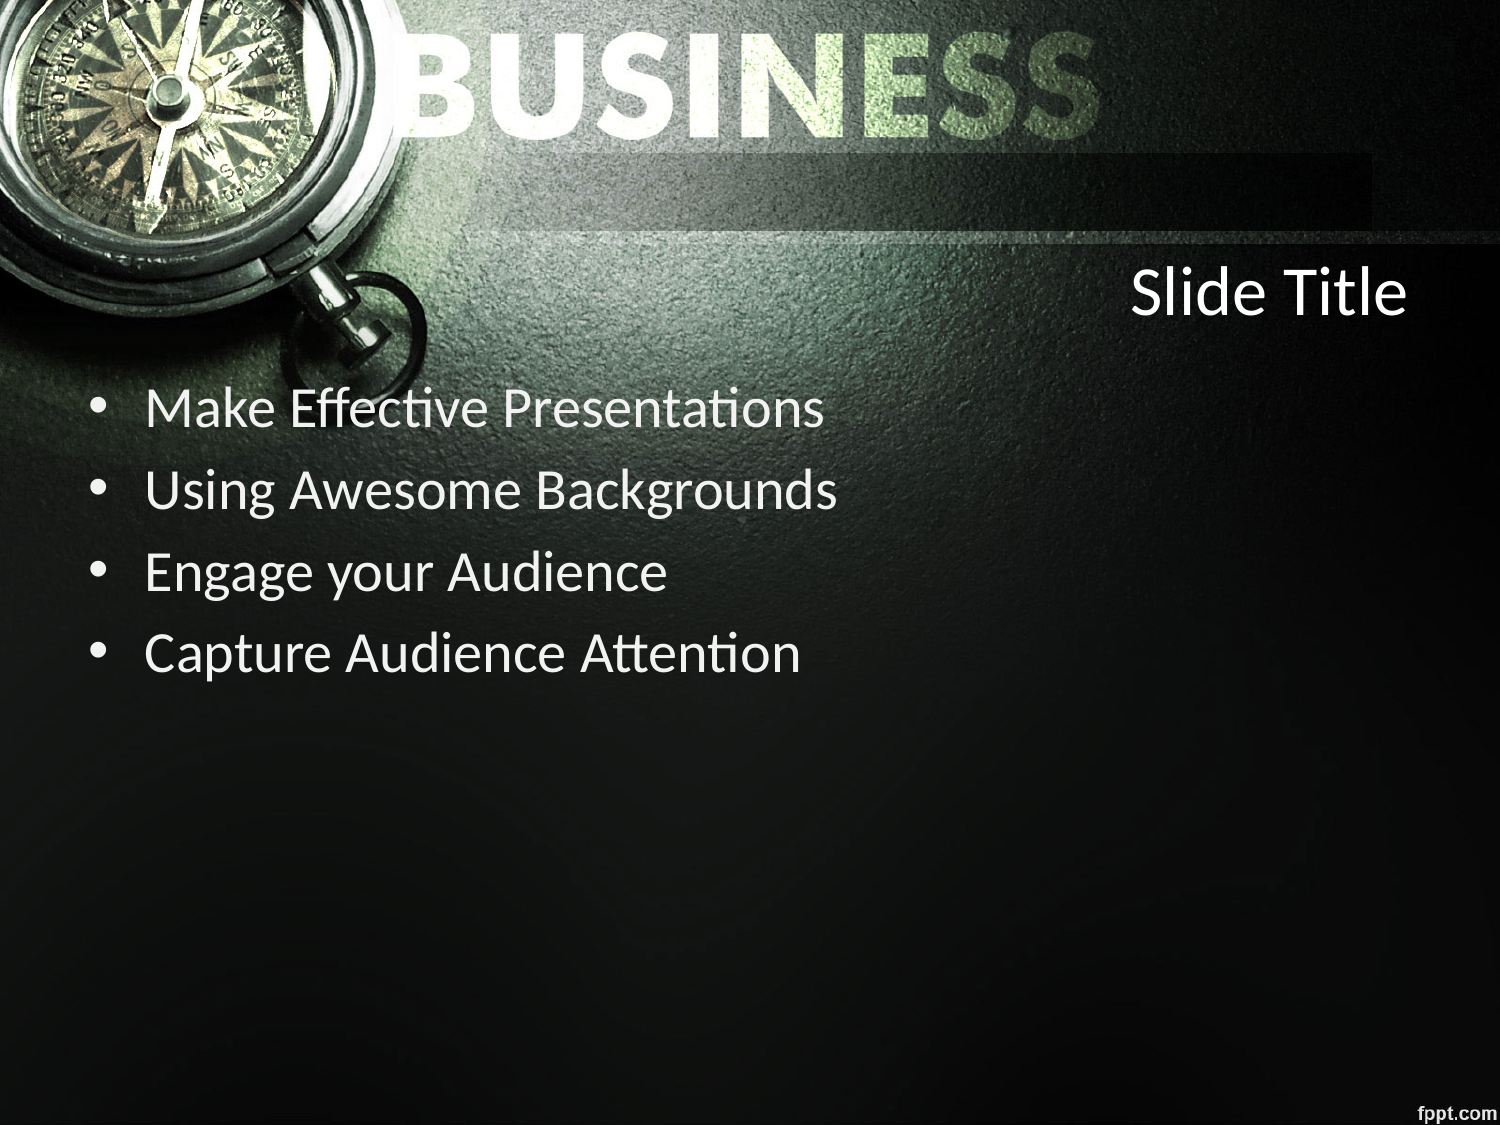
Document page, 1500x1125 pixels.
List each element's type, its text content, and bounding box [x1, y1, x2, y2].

picture [0, 0, 1500, 1125]
list Make Effective Presentations Using Awesome Backgrounds Engage your Audience Capture Audience Attention [73, 362, 1424, 1064]
title Slide Title [73, 236, 1424, 338]
